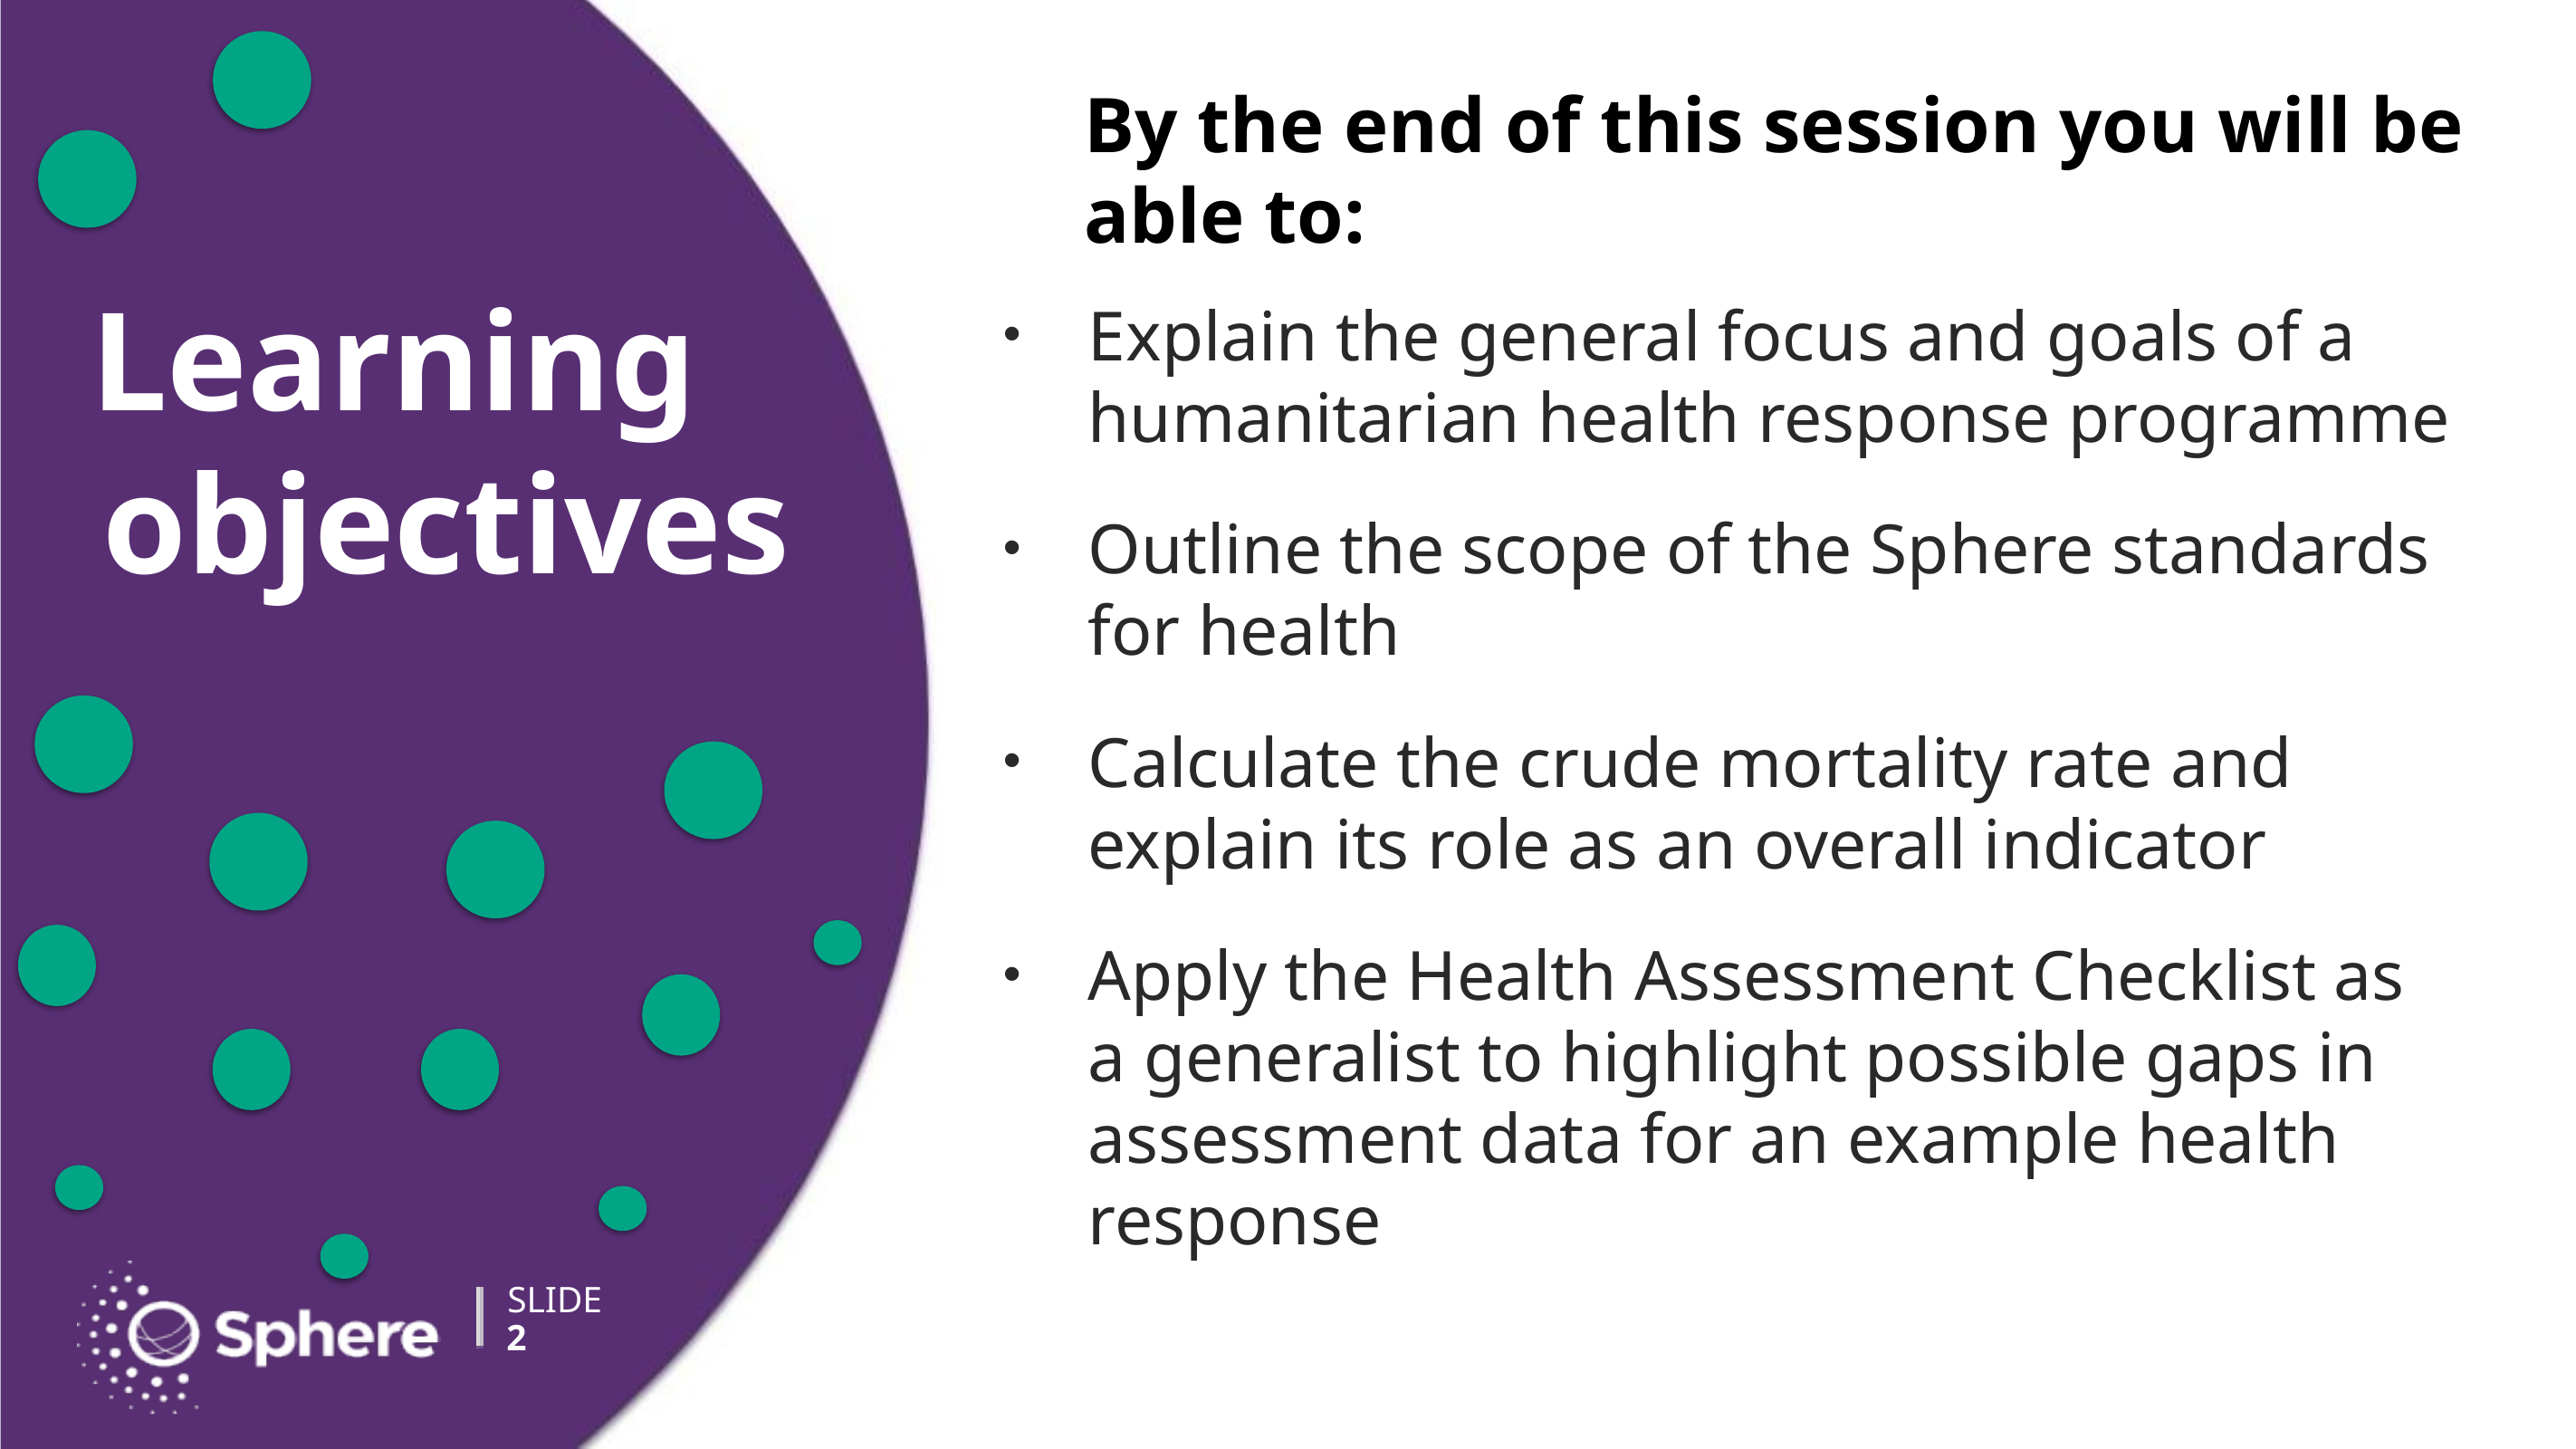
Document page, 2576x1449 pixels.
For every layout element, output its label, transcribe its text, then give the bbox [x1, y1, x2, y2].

slide_number 2 [498, 1308, 560, 1367]
list Explain the general focus and goals of a humanitarian health response programme Outline the scope of the Sphere standards for health Calculate the crude mortality rate and explain its role as an overall indicator Apply the Health Assessment Checklist as a generalist to highlight possible gaps in assessment data for an example health response [994, 284, 2466, 1380]
text_box By the end of this session you will be able to: [1077, 69, 2514, 238]
picture [0, 0, 939, 1449]
